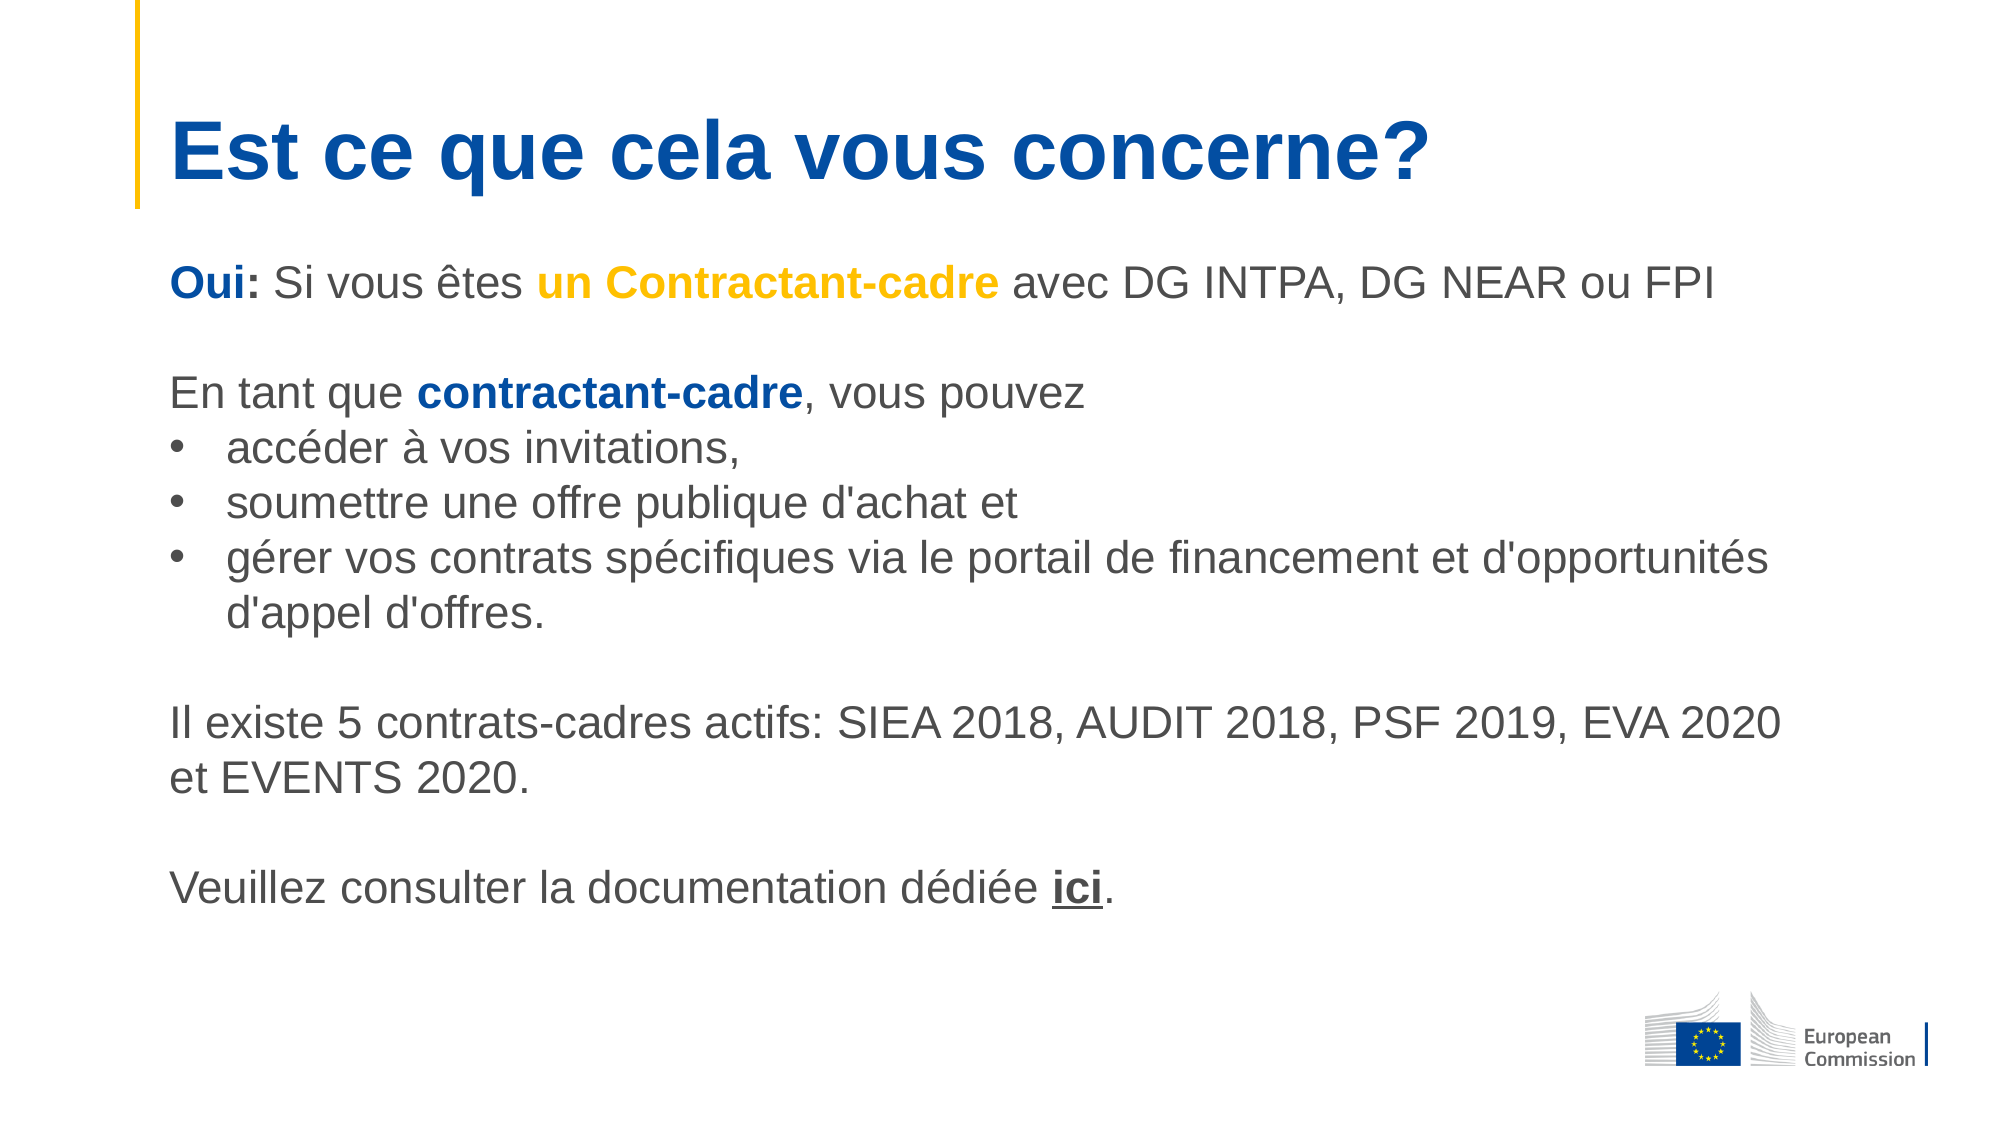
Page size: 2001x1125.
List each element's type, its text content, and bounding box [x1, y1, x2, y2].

title Est ce que cela vous concerne? [154, 69, 1880, 198]
text_box Oui: Si vous êtes un Contractant-cadre avec DG INTPA, DG NEAR ou FPI En tant que contractant-cadre, vous pouvez accéder à vos invitations, soumettre une offre publique d'achat et gérer vos contrats spécifiques via le portail de financement et d'opportunités d'appel d'offres. Il existe 5 contrats-cadres actifs: SIEA 2018, AUDIT 2018, PSF 2019, EVA 2020 et EVENTS 2020. Veuillez consulter la documentation dédiée ici. [154, 245, 1803, 1031]
picture [1645, 991, 1928, 1066]
